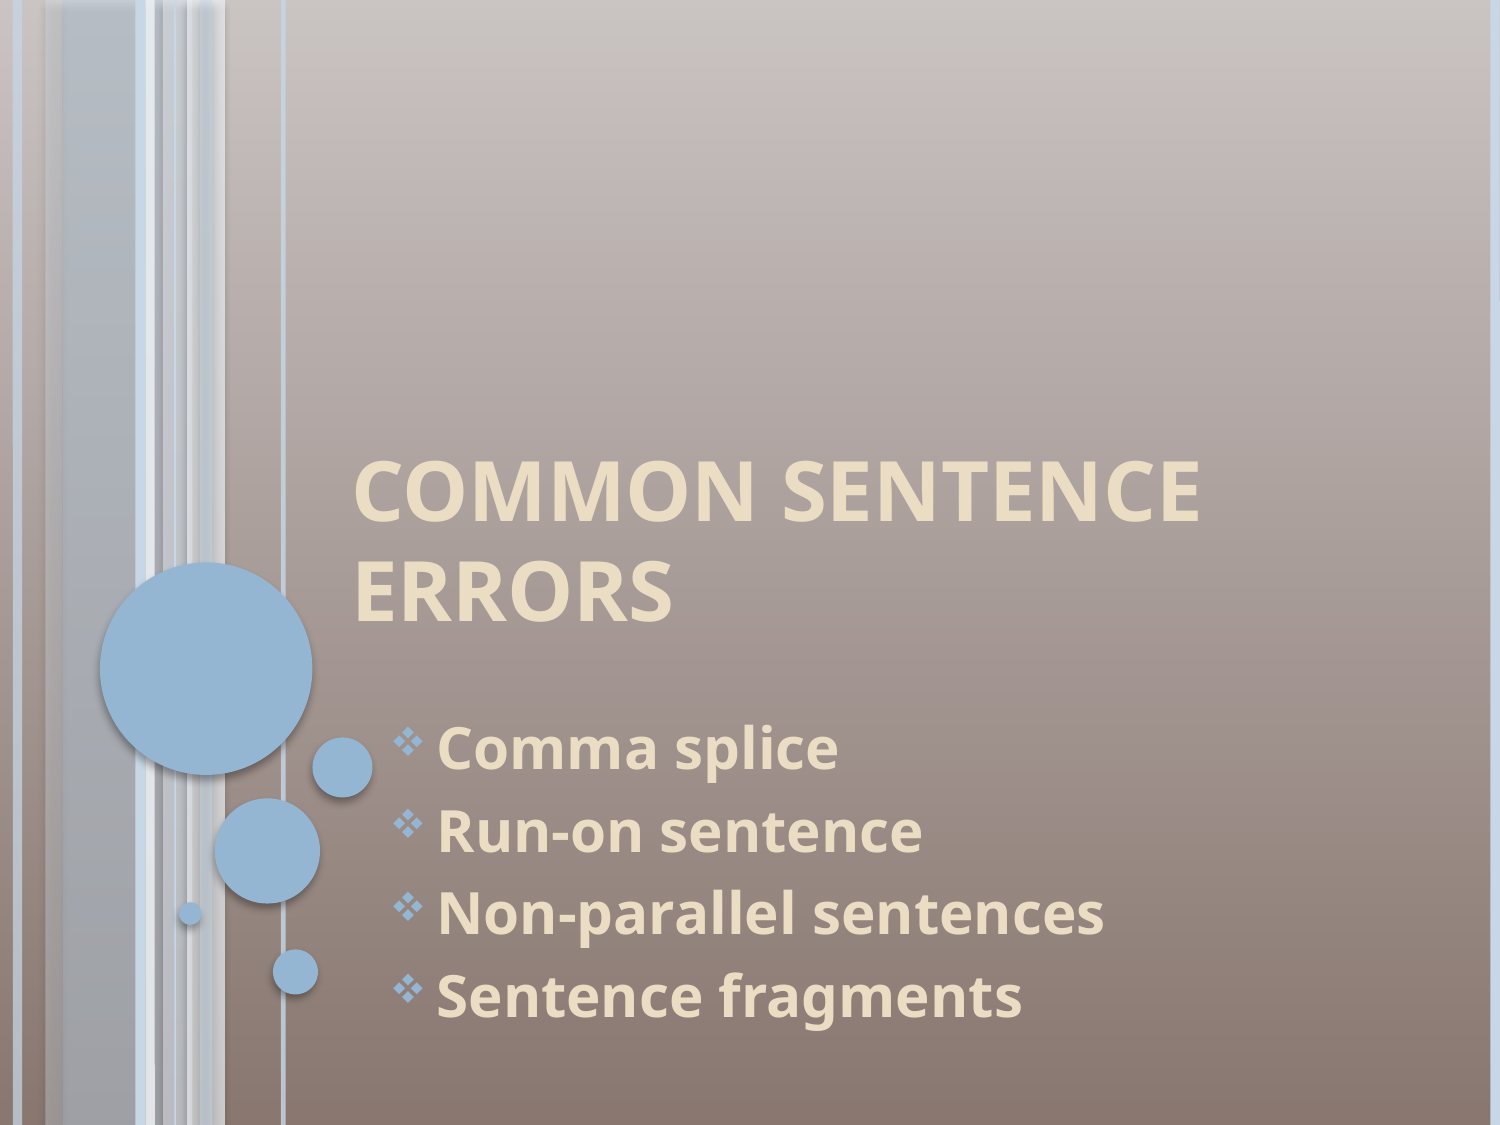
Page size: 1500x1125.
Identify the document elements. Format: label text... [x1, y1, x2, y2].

subtitle Comma splice Run-on sentence Non-parallel sentences Sentence fragments [375, 704, 1388, 1046]
title Common sentence errors [336, 314, 1500, 646]
